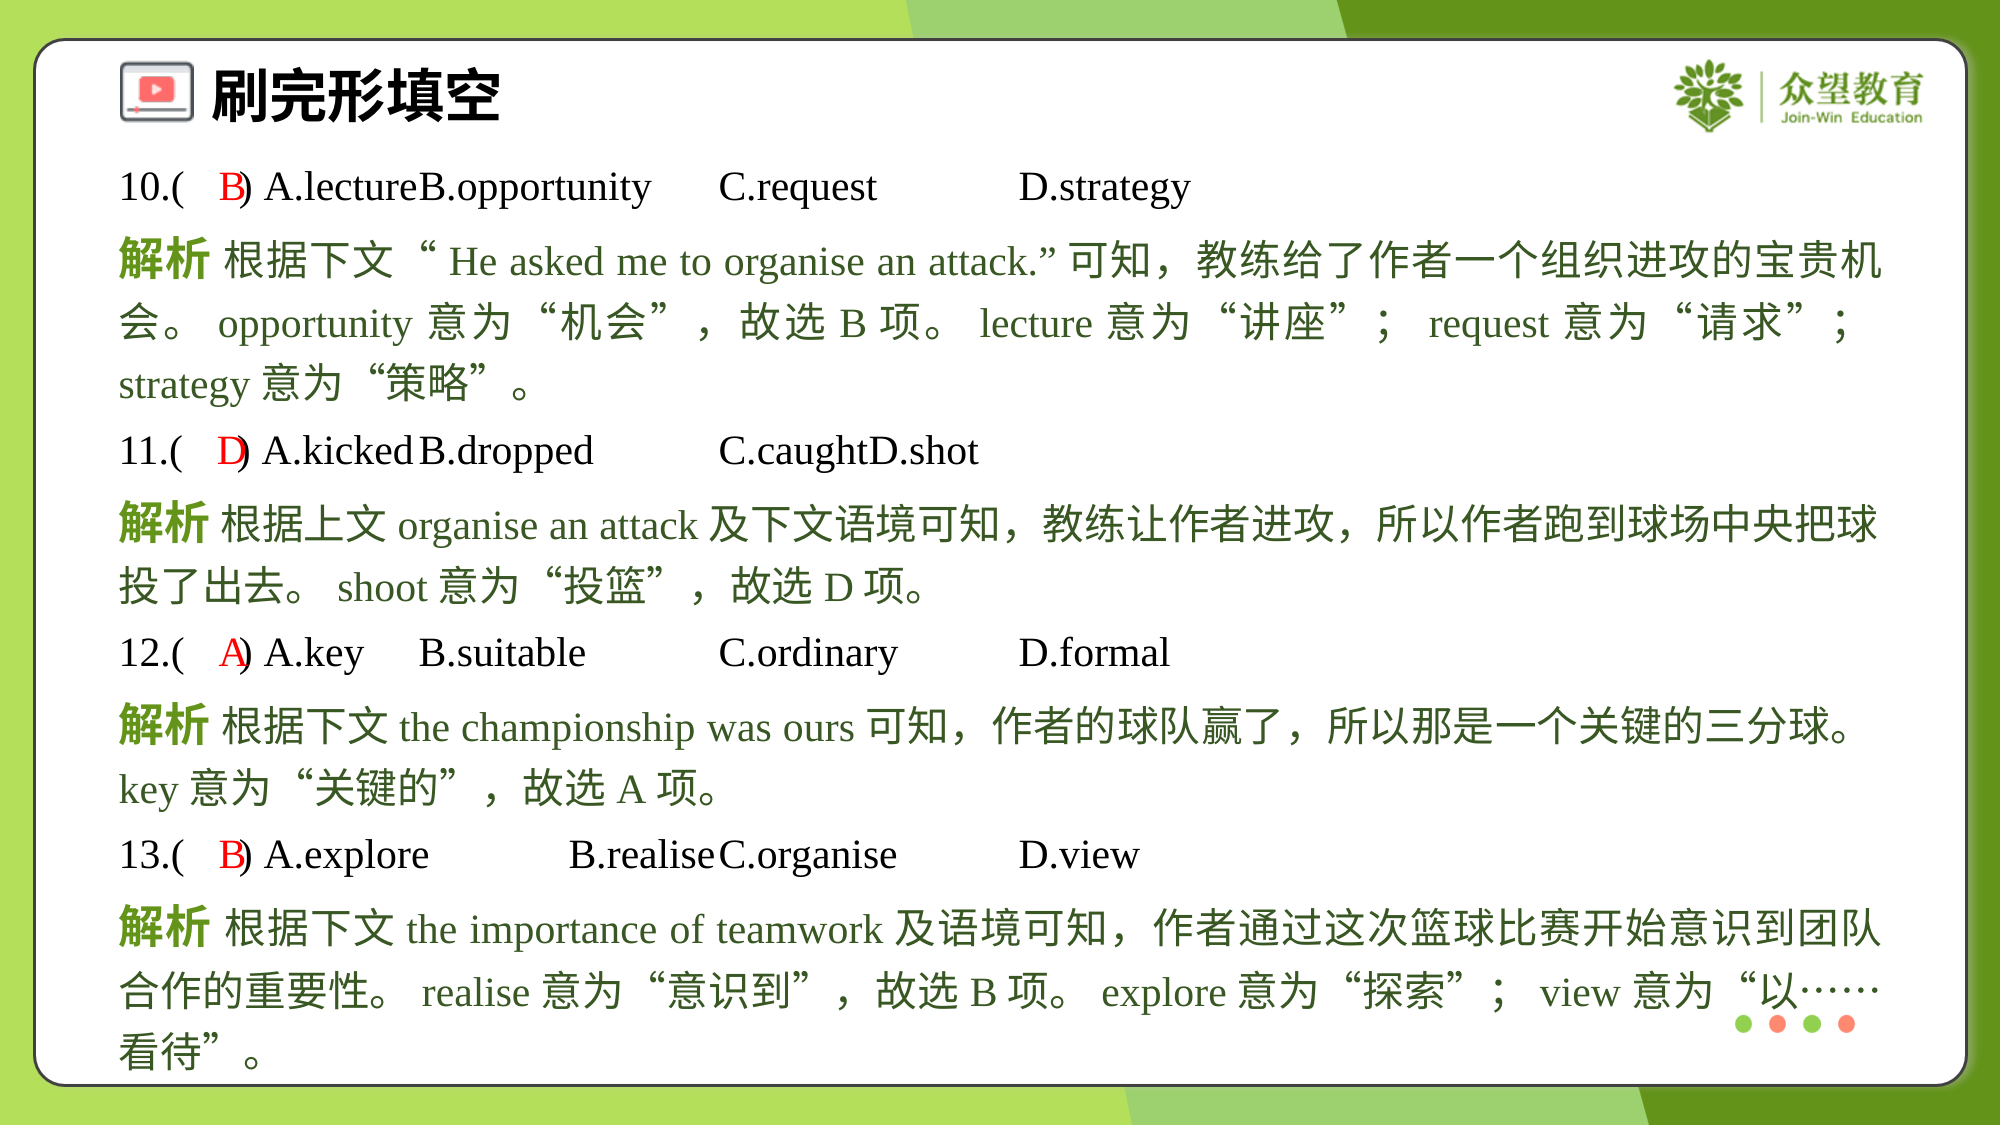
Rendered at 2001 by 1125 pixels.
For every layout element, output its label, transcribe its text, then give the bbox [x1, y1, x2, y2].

text_box B [203, 146, 262, 209]
text_box 11.( ) A.kicked B.dropped C.caught D.shot [118, 411, 201, 474]
text_box 解析 根据下文“He asked me to organise an attack.”可知，教练给了作者一个组织进攻的宝贵机会。opportunity意为“机会”，故选B项。lecture意为“讲座”；request意为“请求”；strategy意为“策略”。 [118, 216, 1883, 408]
text_box B [203, 815, 262, 878]
picture [0, 0, 2000, 1125]
text_box 10.( ) A.lecture B.opportunity C.request D.strategy [118, 146, 203, 209]
text_box 12.( ) A.key B.suitable C.ordinary D.formal [264, 613, 1883, 676]
text_box 解析 根据上文organise an attack及下文语境可知，教练让作者进攻，所以作者跑到球场中央把球投了出去。shoot意为“投篮”，故选D项。 [118, 481, 1883, 611]
text_box A [203, 613, 264, 676]
text_box 13.( ) A.explore B.realise C.organise D.view [118, 815, 203, 878]
text_box 10.( ) A.lecture B.opportunity C.request D.strategy [262, 146, 1883, 209]
text_box 解析 根据下文the championship was ours可知，作者的球队赢了，所以那是一个关键的三分球。key意为“关键的”，故选A项。 [118, 683, 1883, 813]
text_box 13.( ) A.explore B.realise C.organise D.view [262, 815, 1883, 878]
text_box D [201, 411, 263, 474]
text_box 11.( ) A.kicked B.dropped C.caught D.shot [263, 411, 1883, 474]
text_box 解析 根据下文the importance of teamwork及语境可知，作者通过这次篮球比赛开始意识到团队合作的重要性。realise意为“意识到”，故选B项。explore意为“探索”；view意为“以……看待”。 [118, 885, 1883, 1015]
text_box 12.( ) A.key B.suitable C.ordinary D.formal [118, 613, 203, 676]
